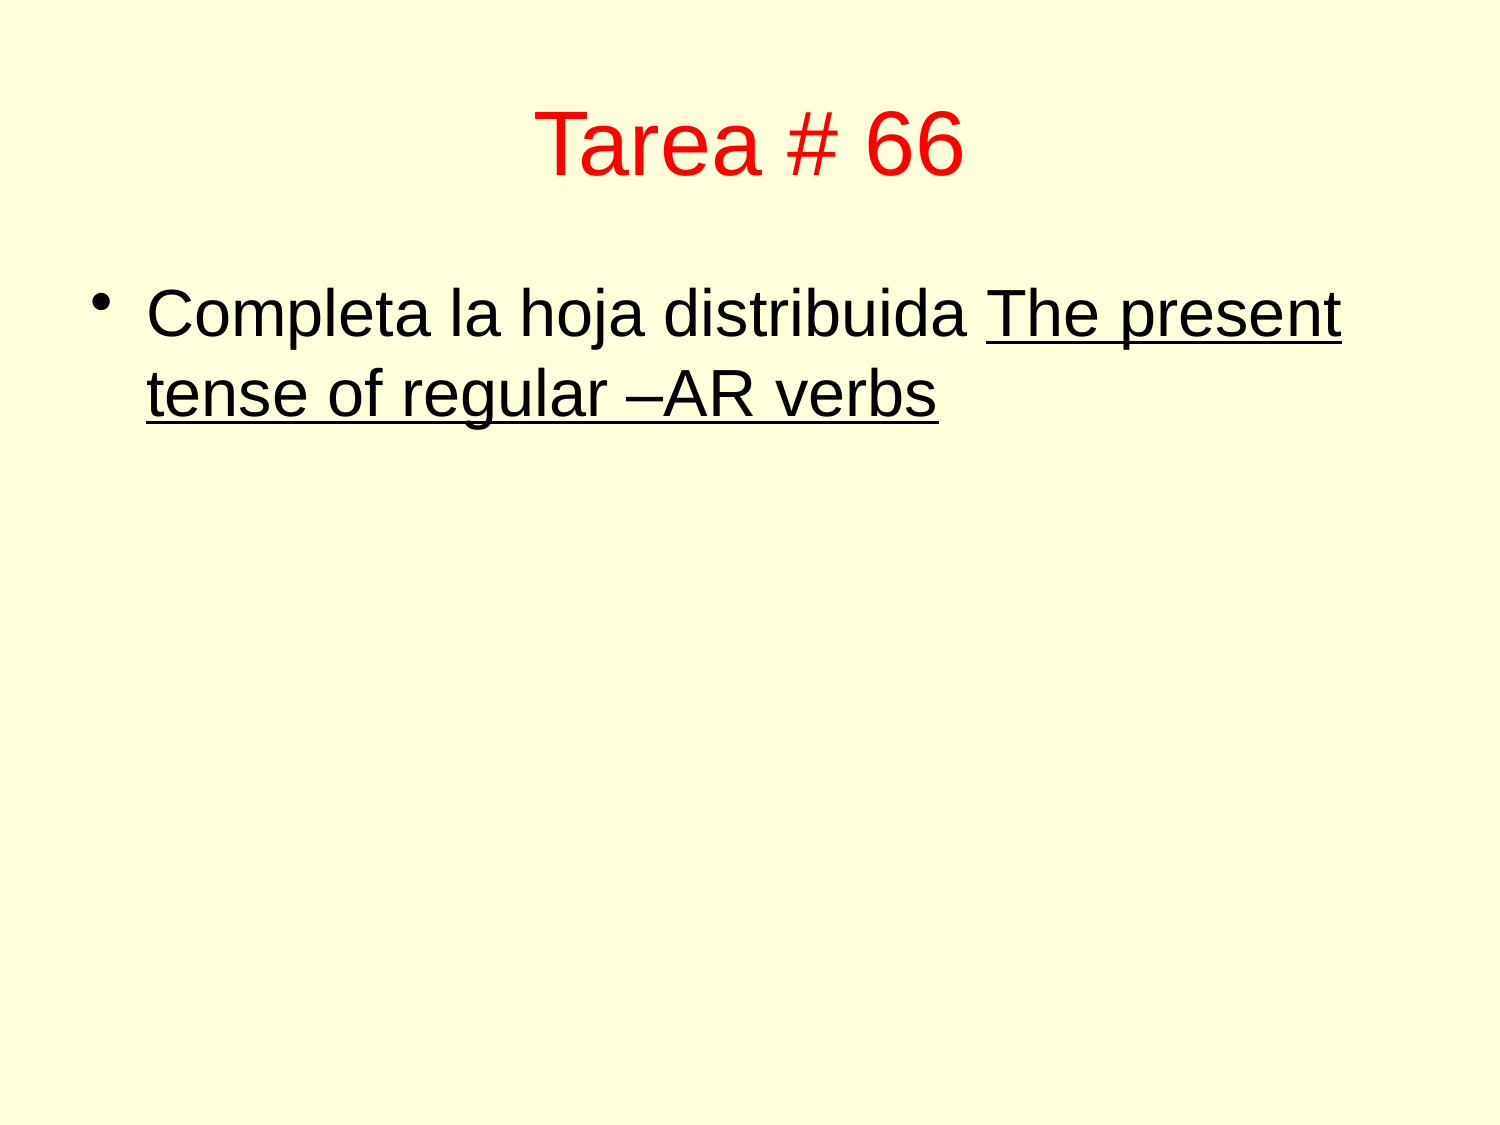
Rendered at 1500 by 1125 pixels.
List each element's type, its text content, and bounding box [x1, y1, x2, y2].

list Completa la hoja distribuida The present tense of regular –AR verbs [75, 262, 1425, 1005]
title Tarea # 66 [75, 45, 1425, 233]
